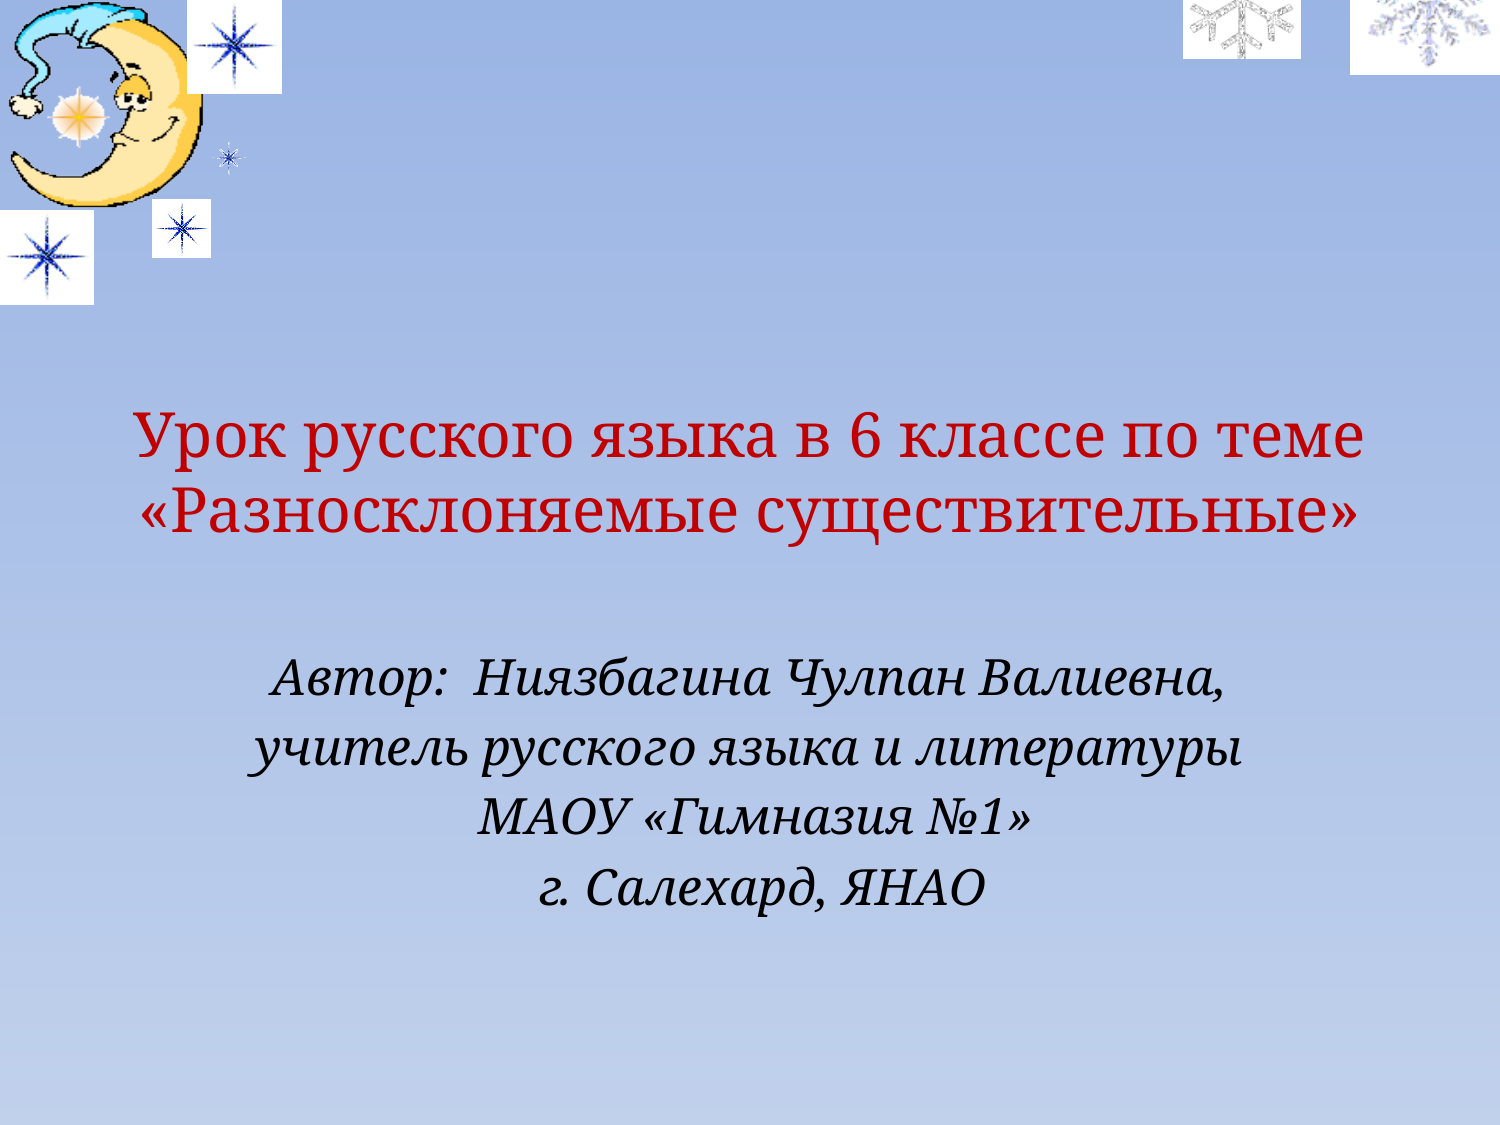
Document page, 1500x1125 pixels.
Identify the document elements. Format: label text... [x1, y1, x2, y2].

picture [1183, 0, 1301, 59]
subtitle Автор: Ниязбагина Чулпан Валиевна, учитель русского языка и литературы МАОУ «Гимназия №1» г. Салехард, ЯНАО [76, 637, 1436, 925]
picture [0, 0, 282, 305]
picture [1350, 0, 1500, 75]
title Урок русского языка в 6 классе по теме «Разносклоняемые существительные» [112, 349, 1388, 591]
